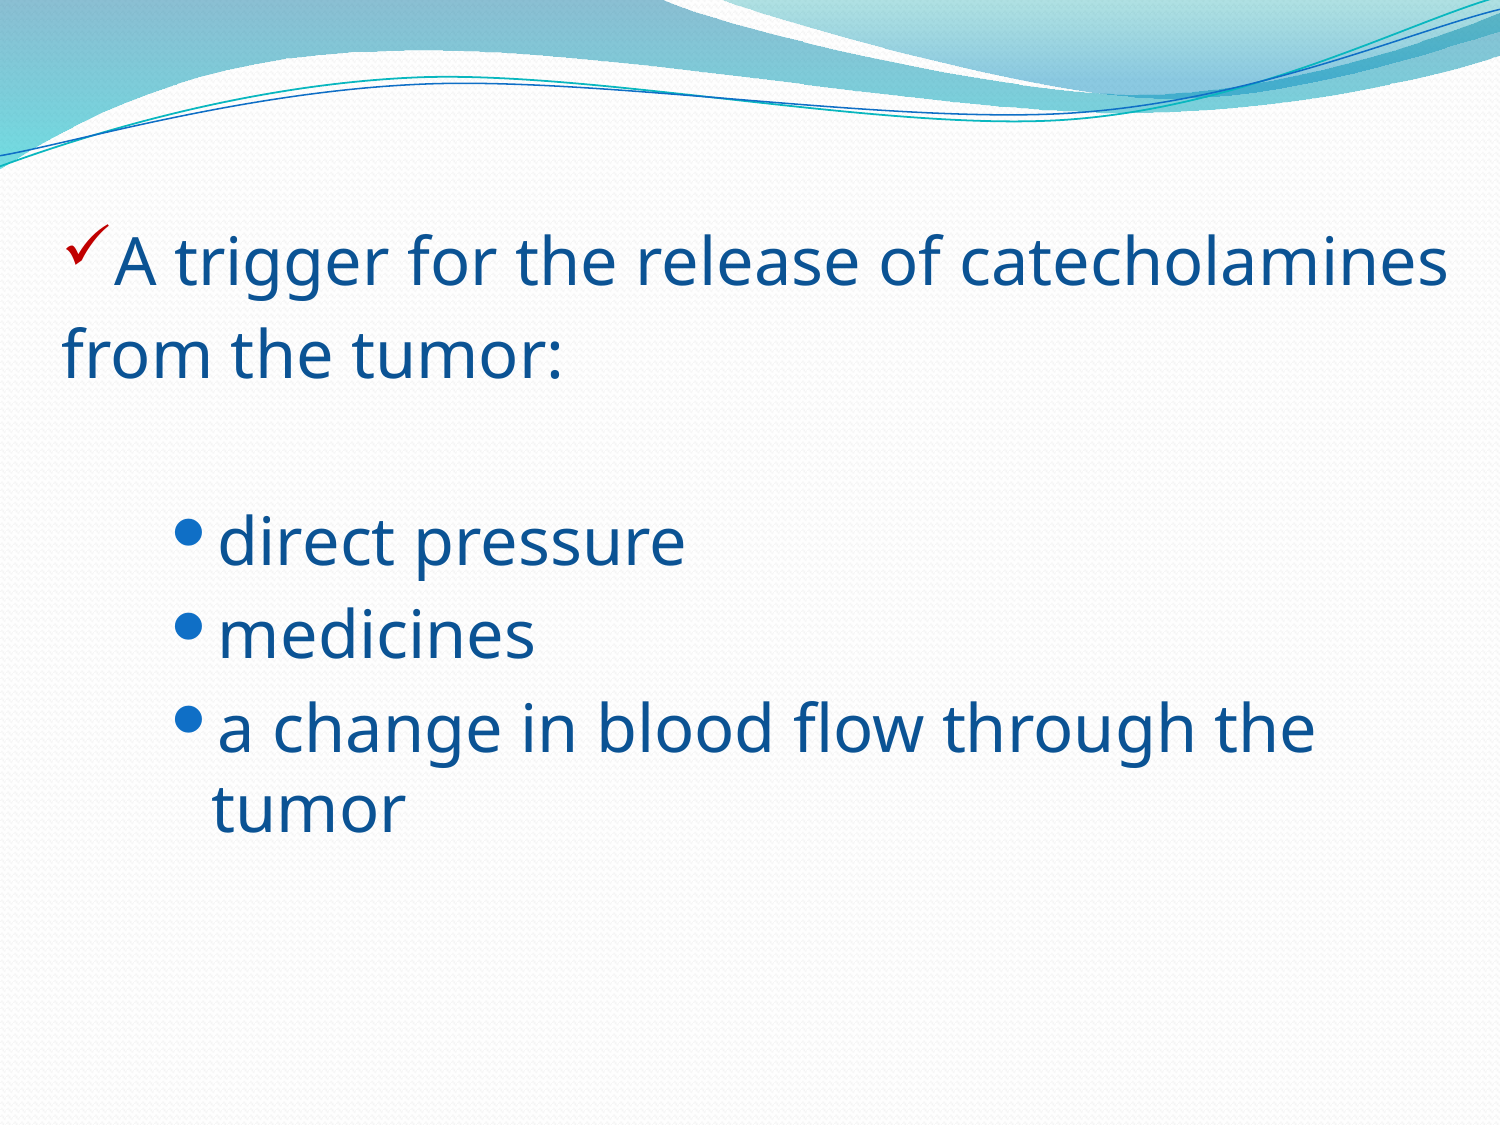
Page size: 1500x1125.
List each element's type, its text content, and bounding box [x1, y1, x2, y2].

list A trigger for the release of catecholamines from the tumor: direct pressure medicines a change in blood flow through the tumor [46, 210, 1477, 1038]
